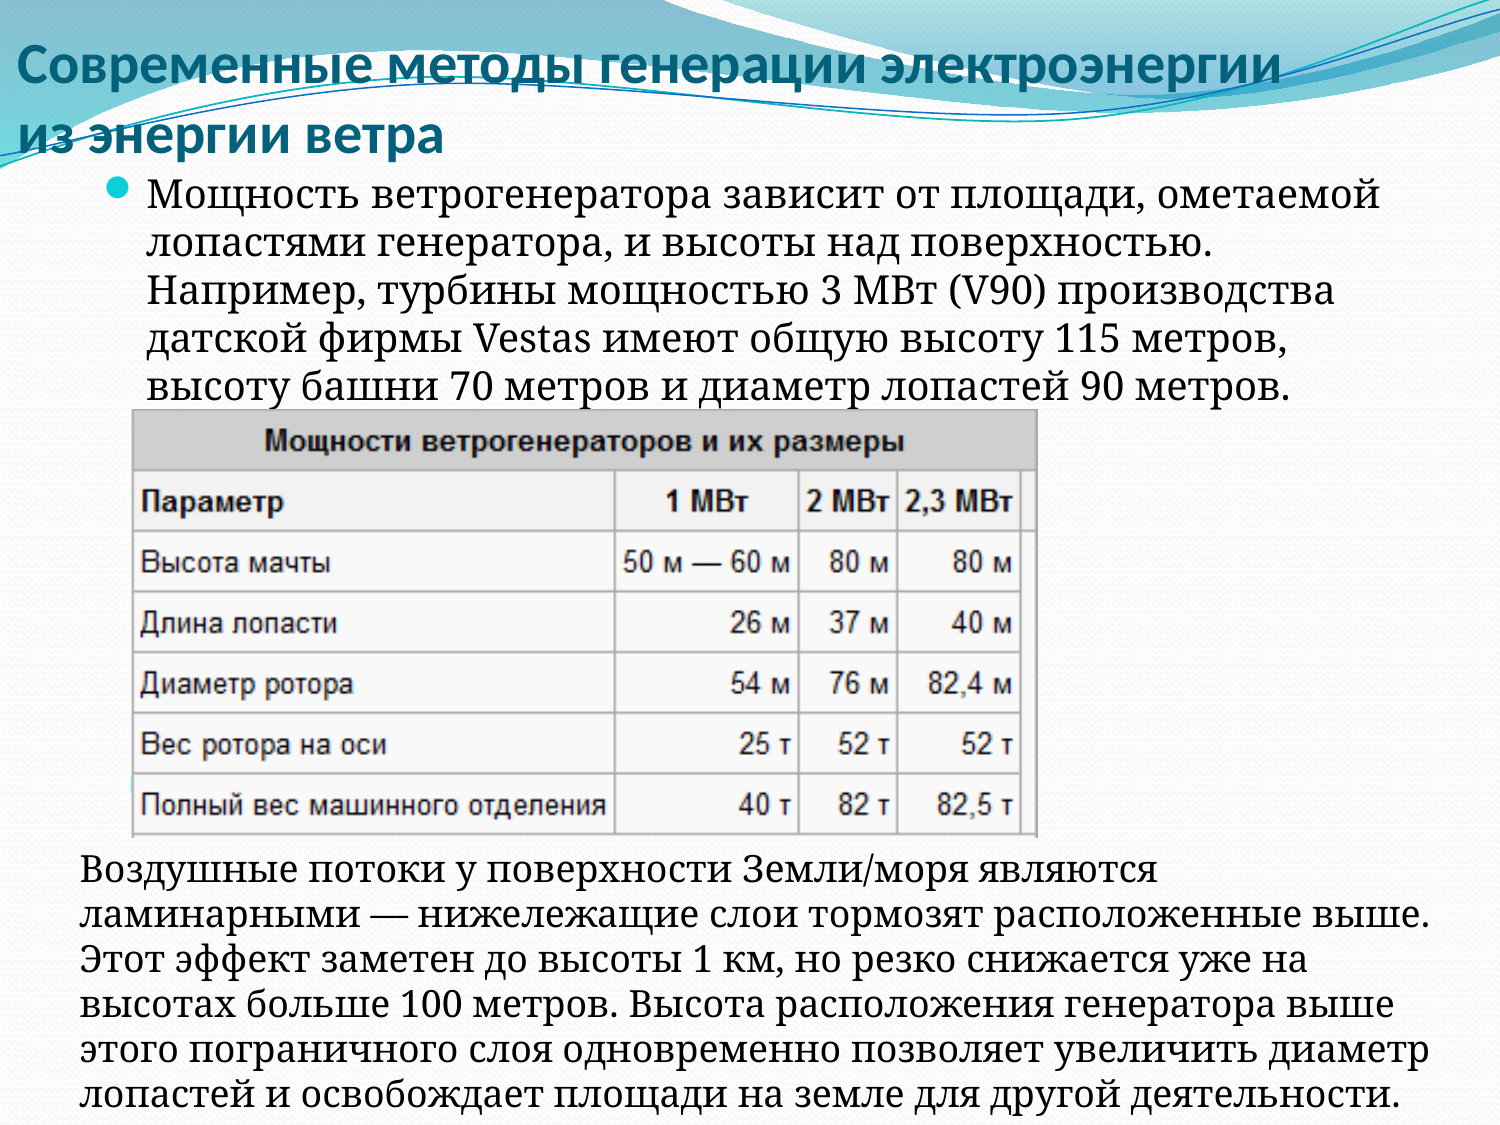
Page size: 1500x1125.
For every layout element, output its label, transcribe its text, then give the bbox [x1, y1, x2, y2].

picture [130, 409, 1038, 838]
title Современные методы генерации электроэнергии из энергии ветра [17, 1, 1296, 166]
text_box Воздушные потоки у поверхности Земли/моря являются ламинарными — нижележащие слои тормозят расположенные выше. Этот эффект заметен до высоты 1 км, но резко снижается уже на высотах больше 100 метров. Высота расположения генератора выше этого пограничного слоя одновременно позволяет увеличить диаметр лопастей и освобождает площади на земле для другой деятельности. [64, 837, 1465, 1122]
list Мощность ветрогенератора зависит от площади, ометаемой лопастями генератора, и высоты над поверхностью. Например, турбины мощностью 3 МВт (V90) производства датской фирмы Vestas имеют общую высоту 115 метров, высоту башни 70 метров и диаметр лопастей 90 метров. [88, 160, 1439, 421]
